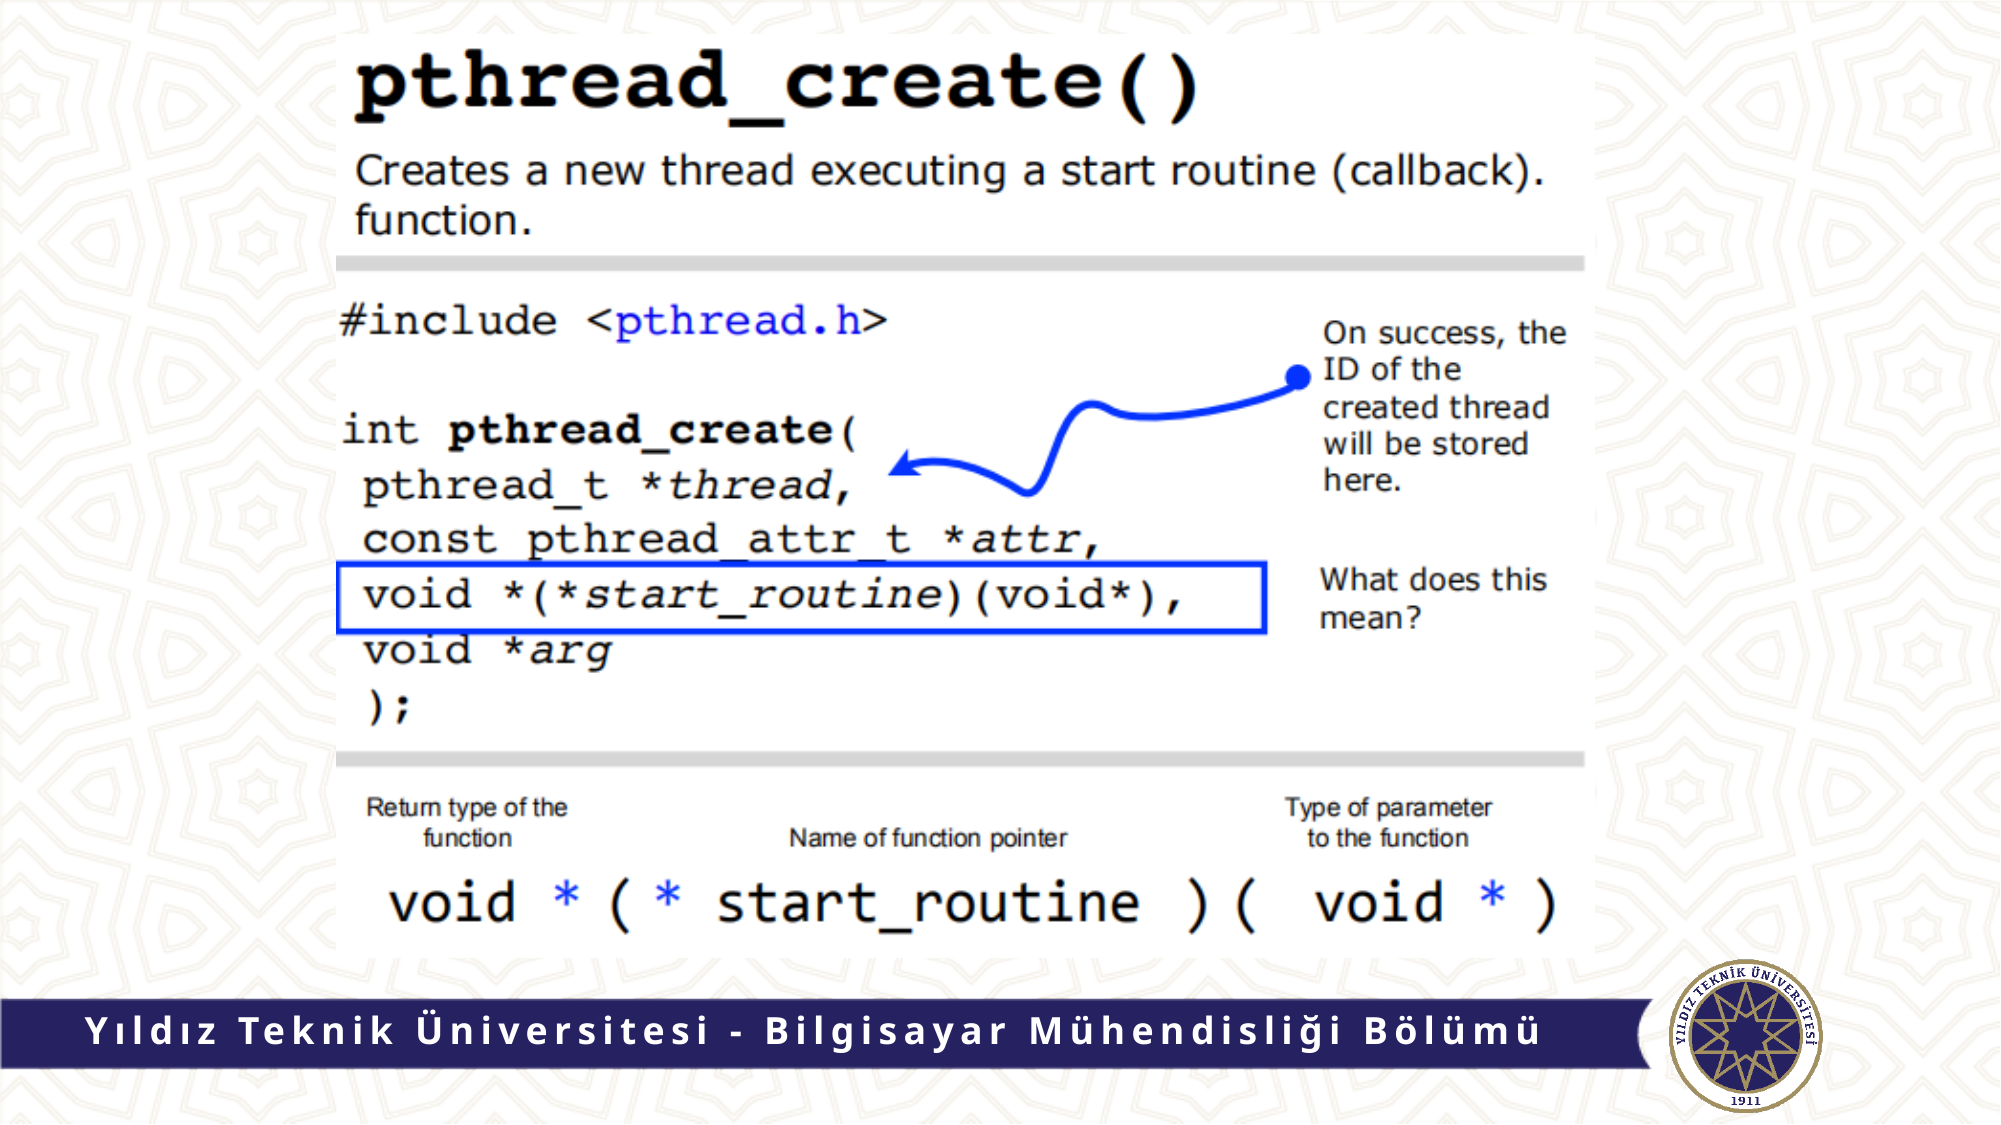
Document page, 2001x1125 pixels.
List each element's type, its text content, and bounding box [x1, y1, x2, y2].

picture [0, 0, 2000, 1125]
footer Yıldız Teknik Üniversitesi - Bilgisayar Mühendisliği Bölümü [0, 997, 1628, 1069]
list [336, 34, 1595, 958]
